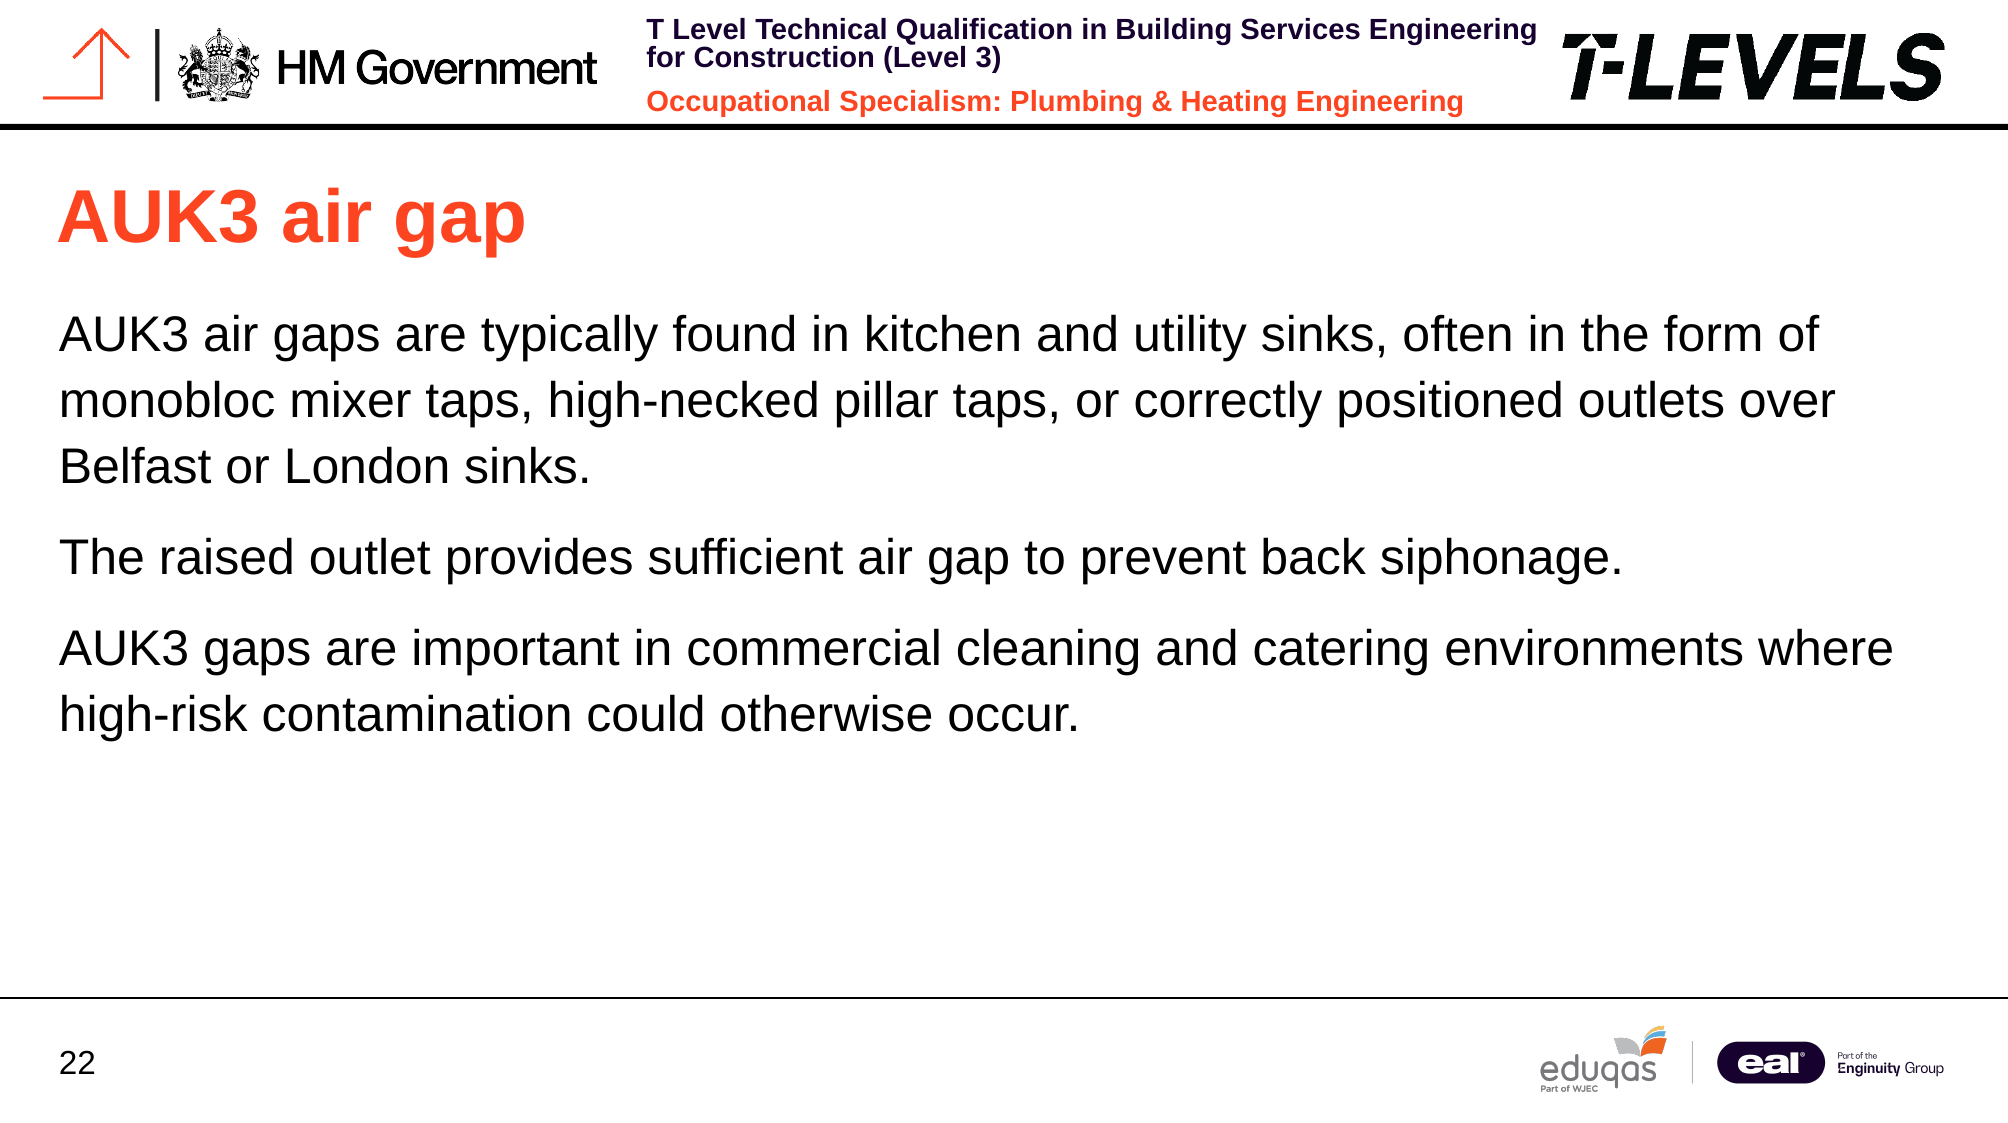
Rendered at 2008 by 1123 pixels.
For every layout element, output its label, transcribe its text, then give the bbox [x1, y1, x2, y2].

picture [38, 27, 136, 100]
picture [1543, 25, 1964, 108]
picture [1535, 1021, 1949, 1097]
list AUK3 air gaps are typically found in kitchen and utility sinks, often in the form of monobloc mixer taps, high-necked pillar taps, or correctly positioned outlets over Belfast or London sinks. The raised outlet provides sufficient air gap to prevent back siphonage. AUK3 gaps are important in commercial cleaning and catering environments where high-risk contamination could otherwise occur. [59, 295, 1949, 975]
picture [155, 28, 597, 102]
title AUK3 air gap [41, 111, 1949, 314]
